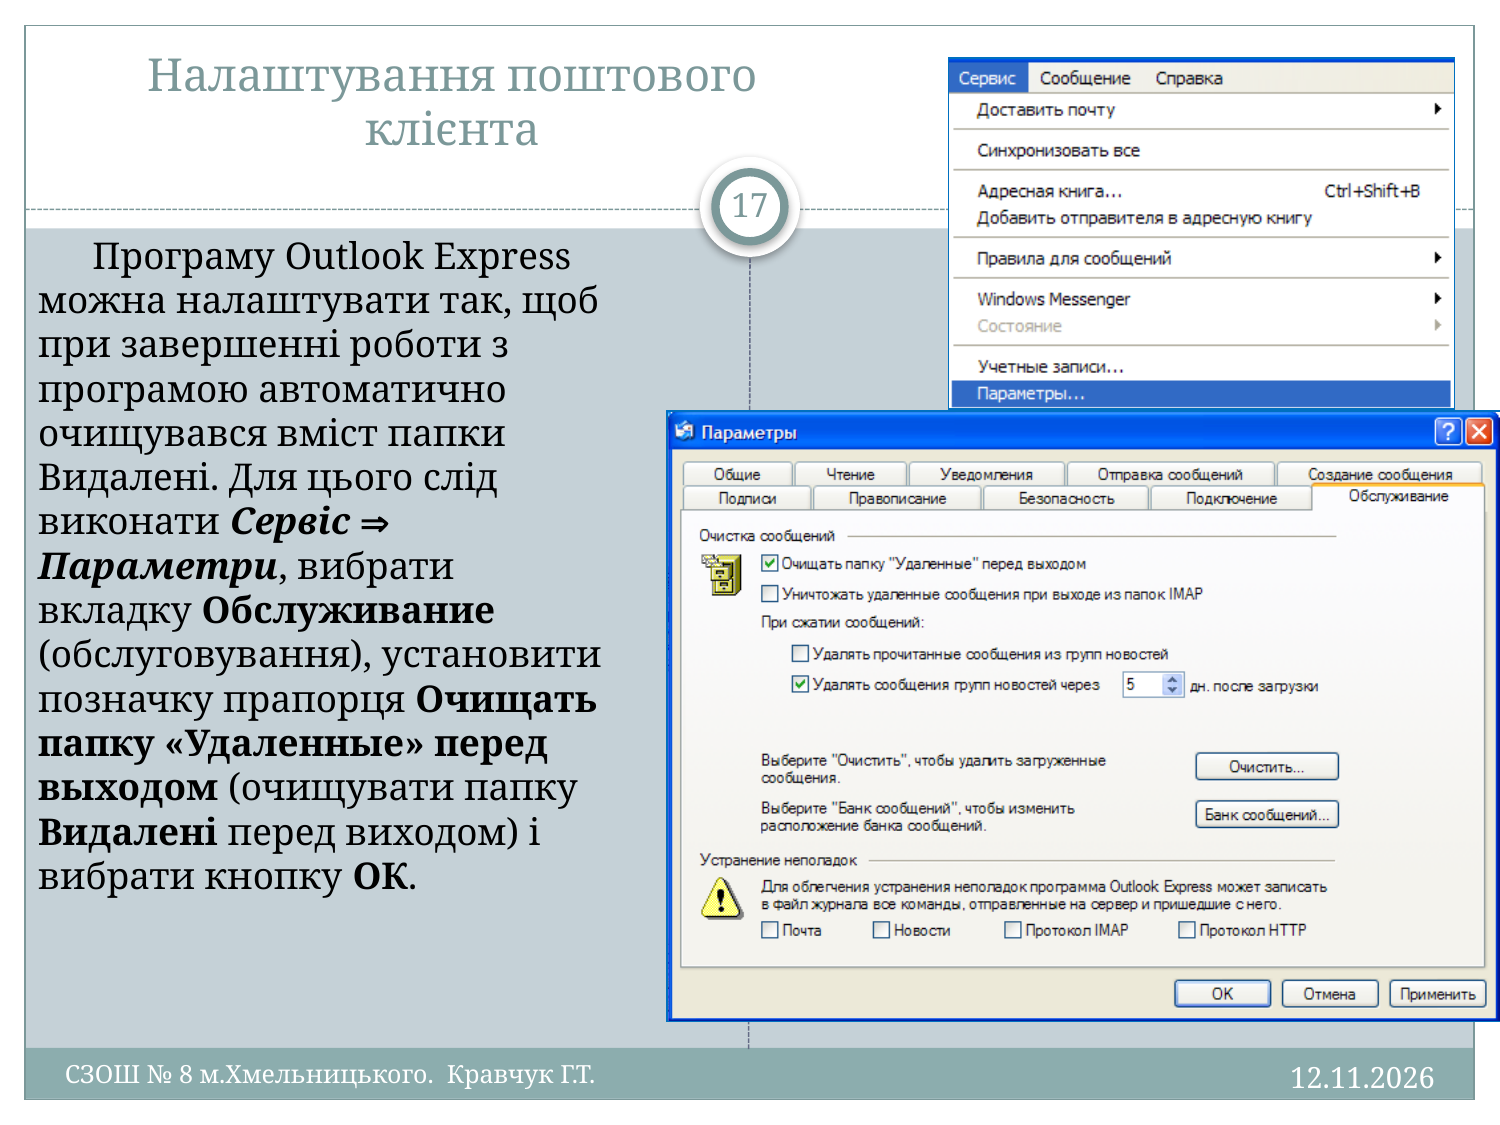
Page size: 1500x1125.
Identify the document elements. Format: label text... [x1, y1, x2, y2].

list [948, 58, 1455, 408]
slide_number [950, 1051, 1450, 1112]
list Програму Outlook Express можна налаштувати так, щоб при завершенні роботи з програмою автоматично очищувався вміст папки Видалені. Для цього слід виконати Сервіс  Параметри, вибрати вкладку Обслуживание (обслуговування), установити позначку прапорця Очищать папку «Удаленные» перед выходом (очищувати папку Видалені перед виходом) і вибрати кнопку ОК. [23, 224, 622, 1043]
title Налаштування поштового клієнта [49, 37, 856, 162]
slide_number 17 [712, 170, 788, 243]
footer СЗОШ № 8 м.Хмельницького. Кравчук Г.Т. [50, 1051, 638, 1112]
picture [667, 411, 1500, 1021]
